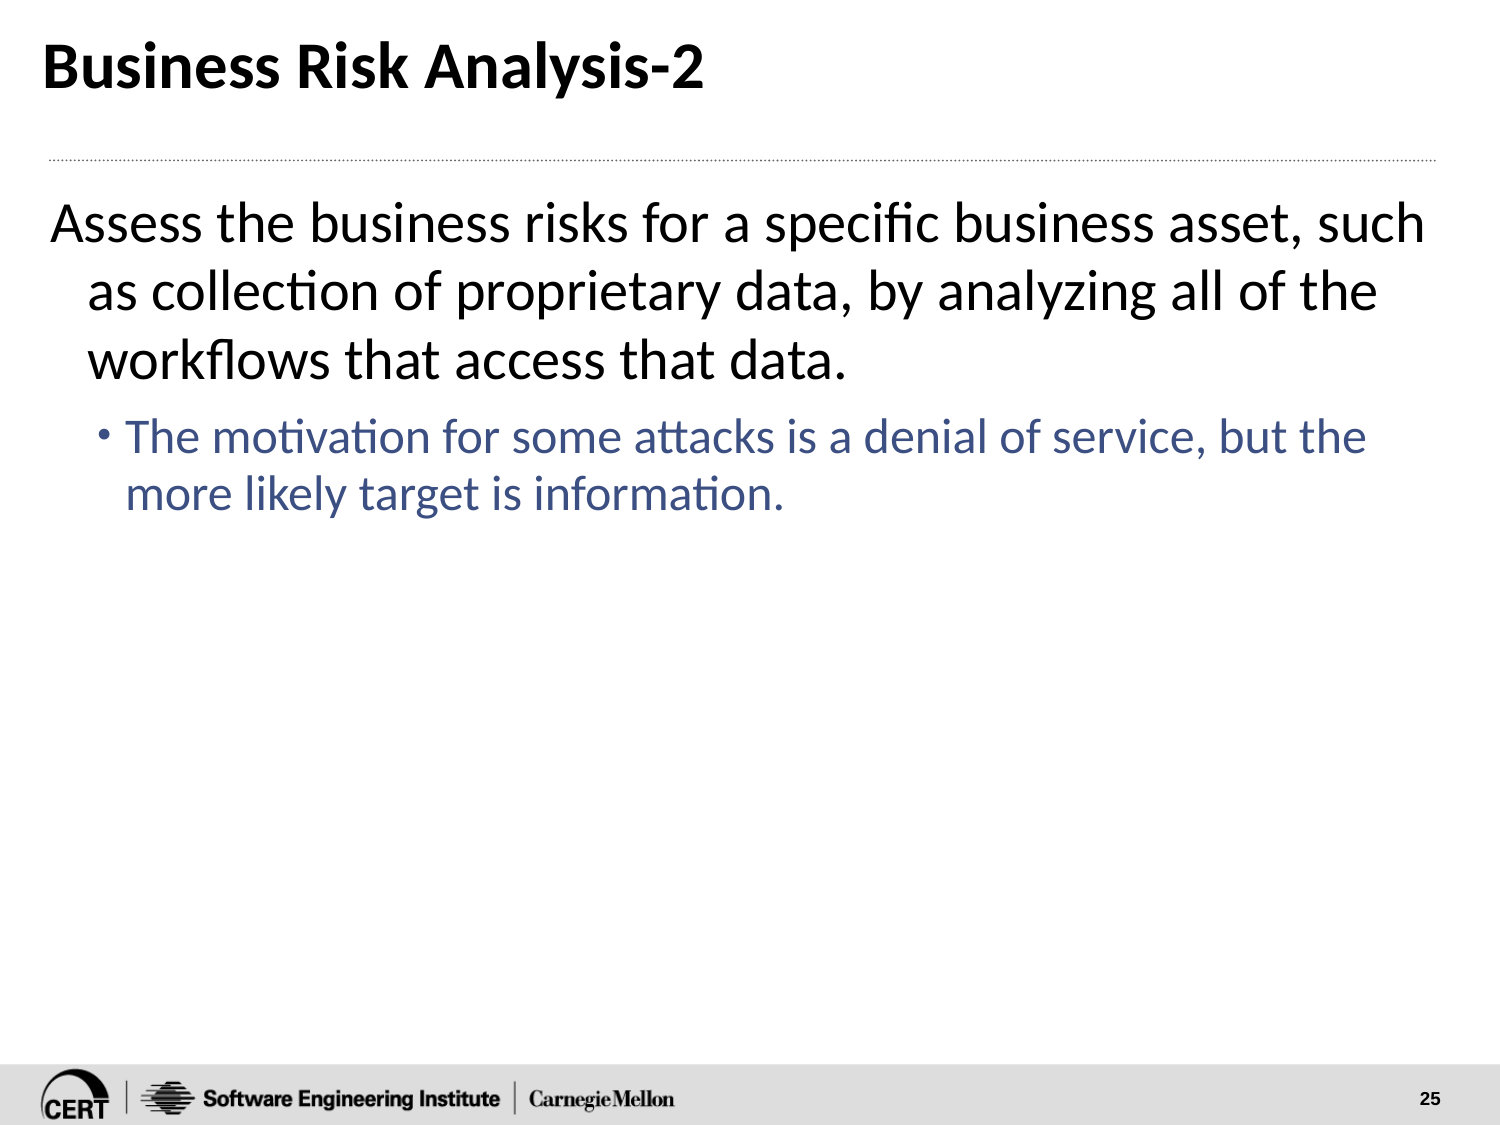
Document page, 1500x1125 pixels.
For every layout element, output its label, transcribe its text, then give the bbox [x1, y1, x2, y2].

picture [24, 1065, 688, 1125]
list Assess the business risks for a specific business asset, such as collection of proprietary data, by analyzing all of the workflows that access that data. The motivation for some attacks is a denial of service, but the more likely target is information. [49, 187, 1438, 1001]
title Business Risk Analysis-2 [42, 37, 1434, 155]
